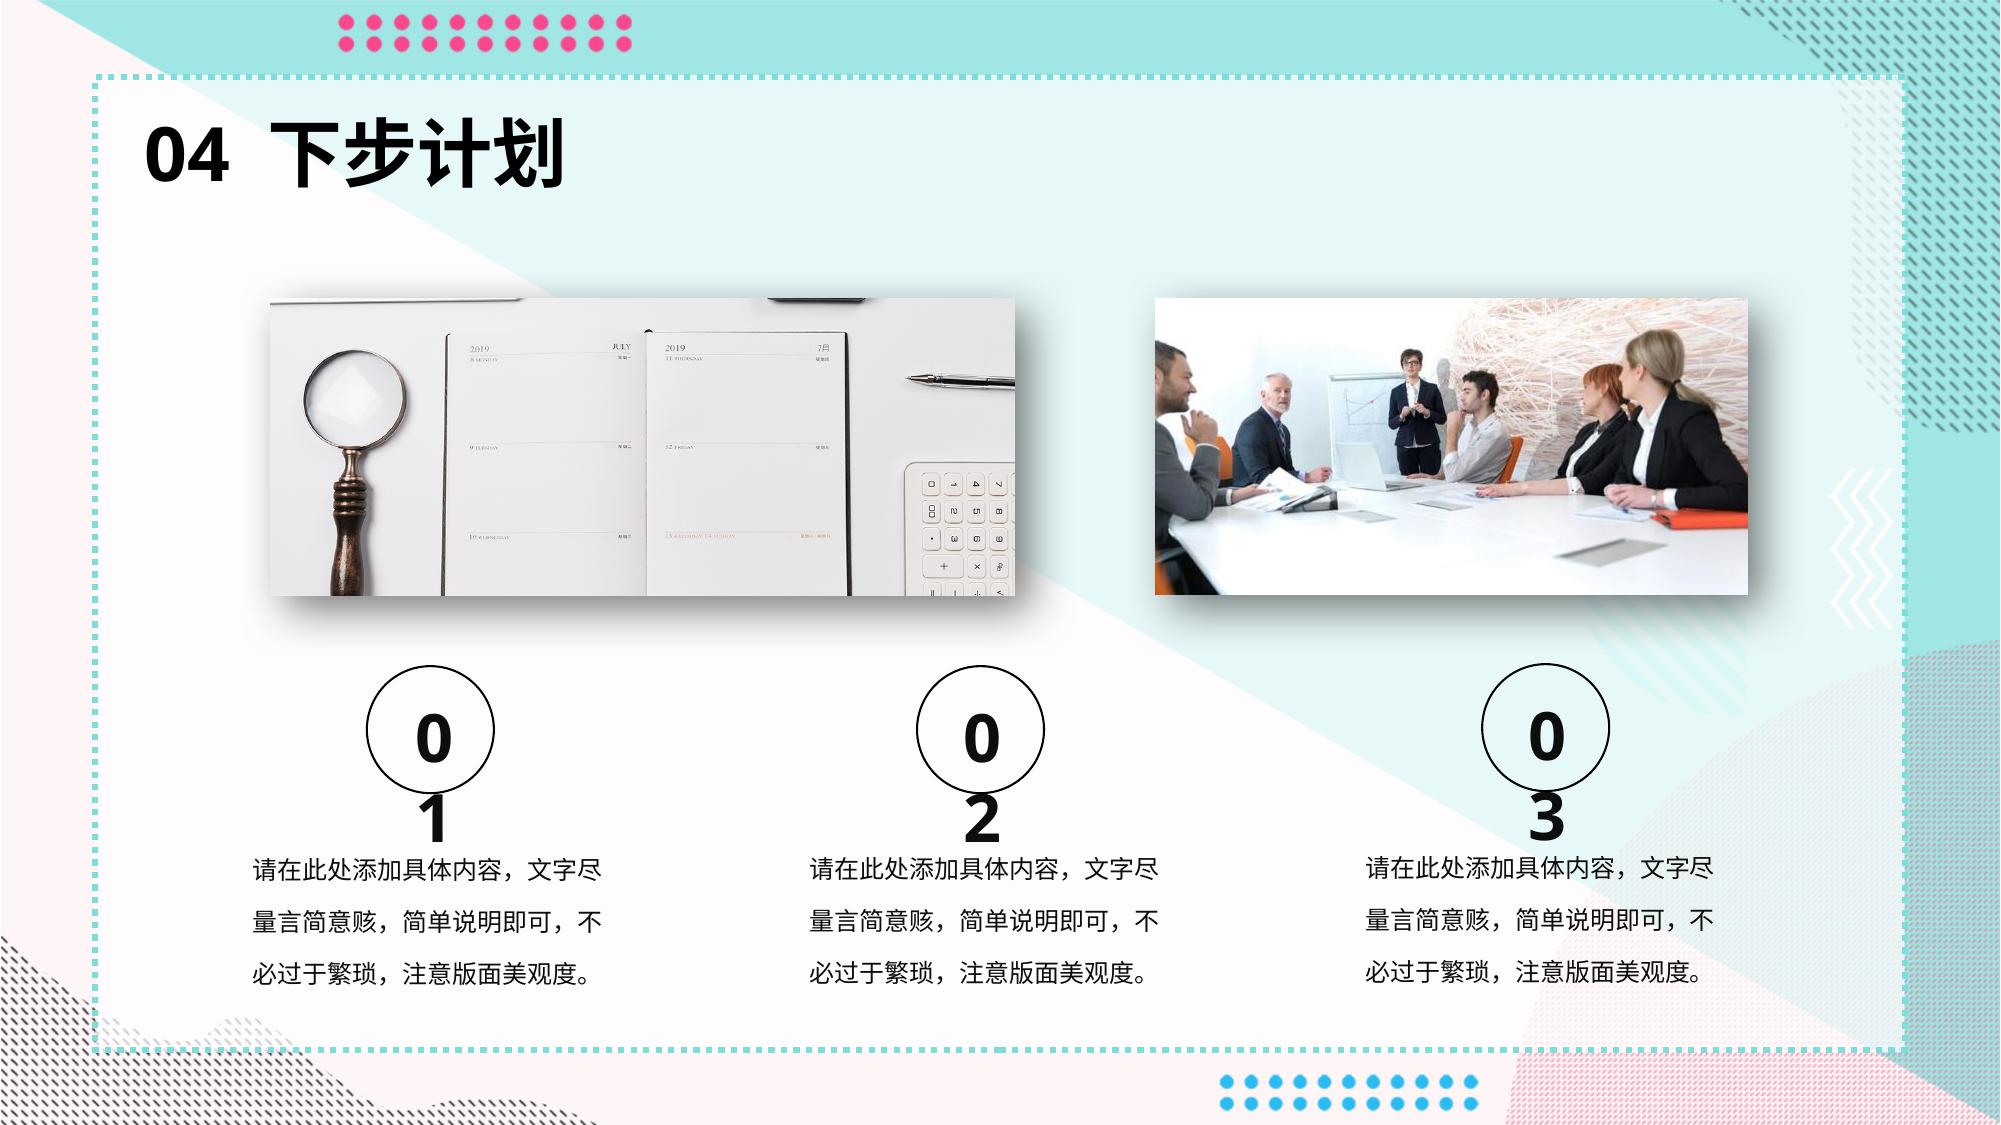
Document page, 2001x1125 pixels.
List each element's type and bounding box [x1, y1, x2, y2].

picture [270, 298, 1015, 596]
picture [1155, 298, 1748, 595]
text_box [95, 74, 1905, 1053]
text_box [0, 0, 2000, 1125]
